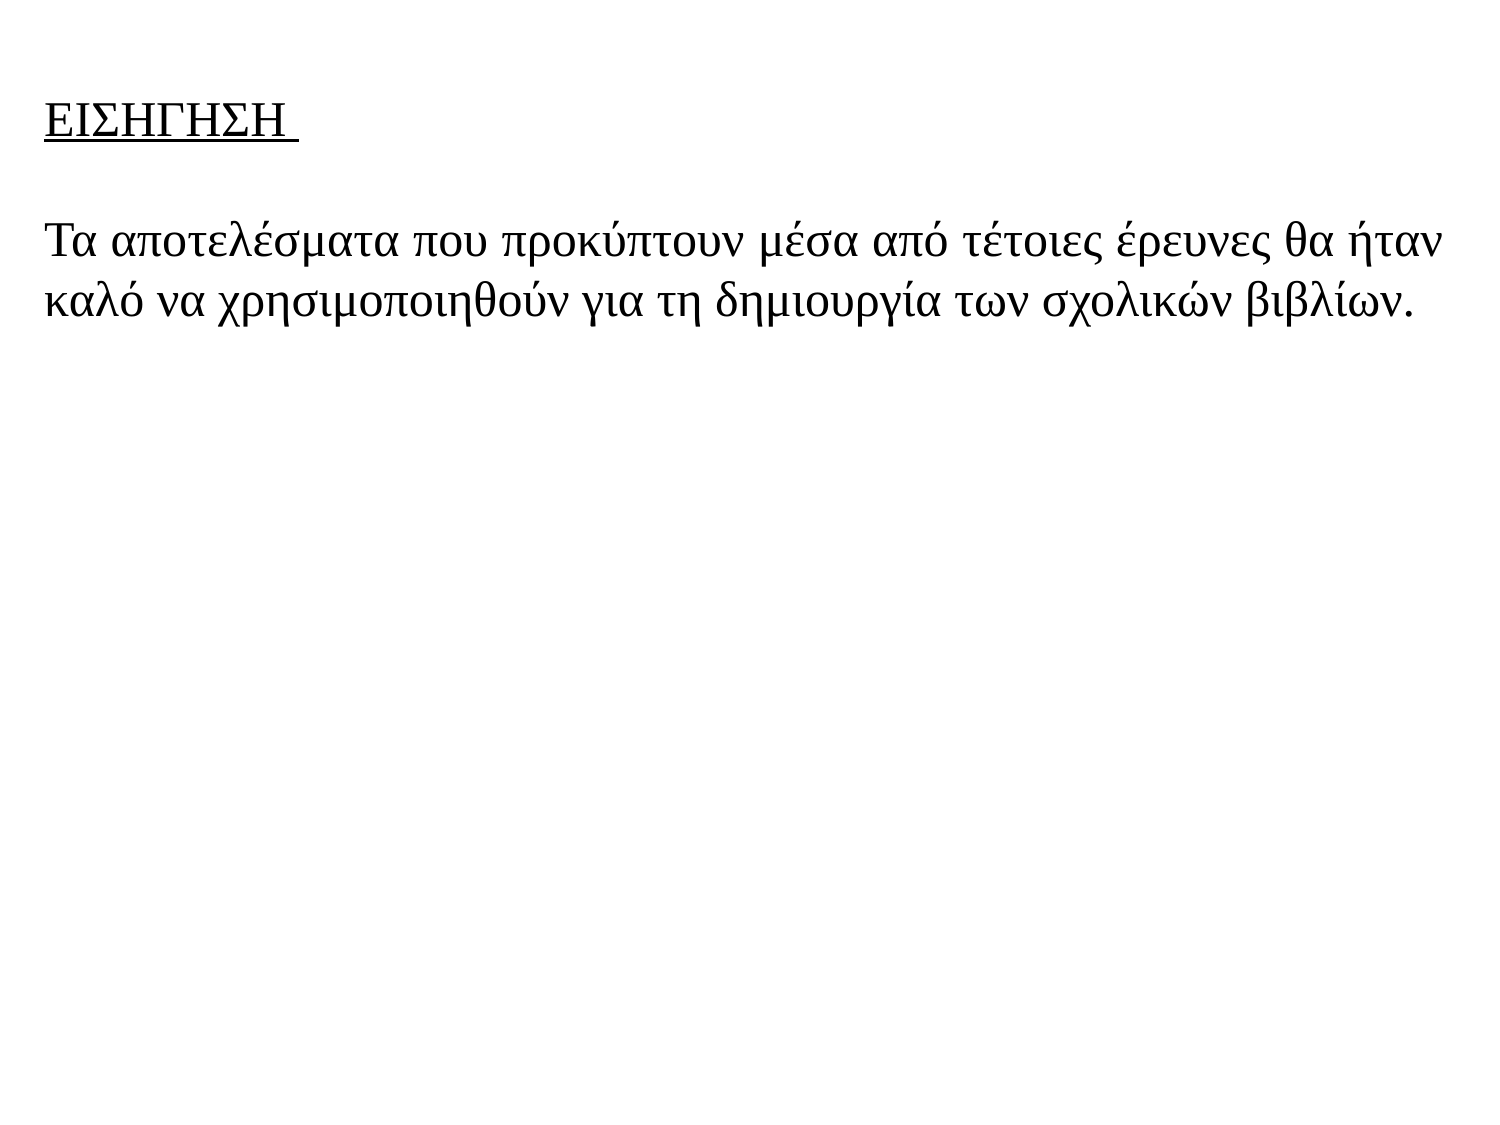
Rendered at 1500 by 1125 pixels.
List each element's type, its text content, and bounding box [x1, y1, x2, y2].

text_box ΕΙΣΗΓΗΣΗ Τα αποτελέσματα που προκύπτουν μέσα από τέτοιες έρευνες θα ήταν καλό να χρησιμοποιηθούν για τη δημιουργία των σχολικών βιβλίων. [29, 19, 1459, 394]
